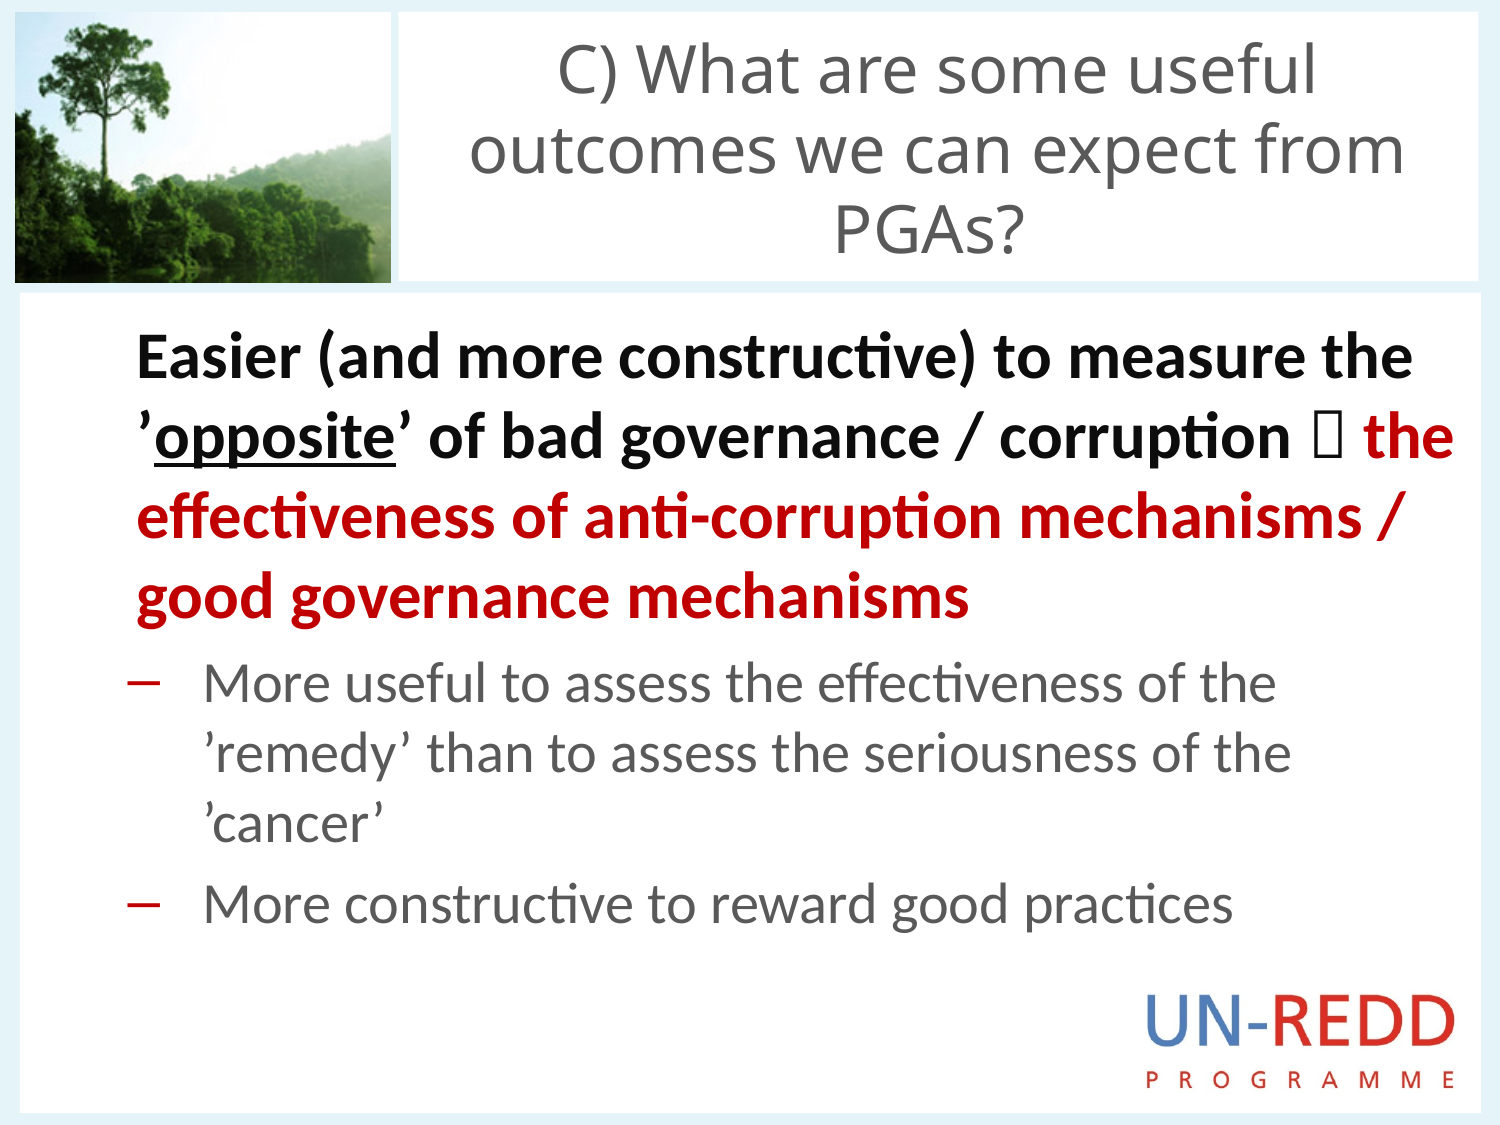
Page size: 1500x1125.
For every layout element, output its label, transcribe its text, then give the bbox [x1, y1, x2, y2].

picture [1127, 1067, 1463, 1106]
picture [15, 12, 391, 283]
title C) What are some useful outcomes we can expect from PGAs? [400, 21, 1475, 274]
list Easier (and more constructive) to measure the ’opposite’ of bad governance / corruption  the effectiveness of anti-corruption mechanisms / good governance mechanisms More useful to assess the effectiveness of the ’remedy’ than to assess the seriousness of the ’cancer’ More constructive to reward good practices [46, 304, 1477, 1067]
